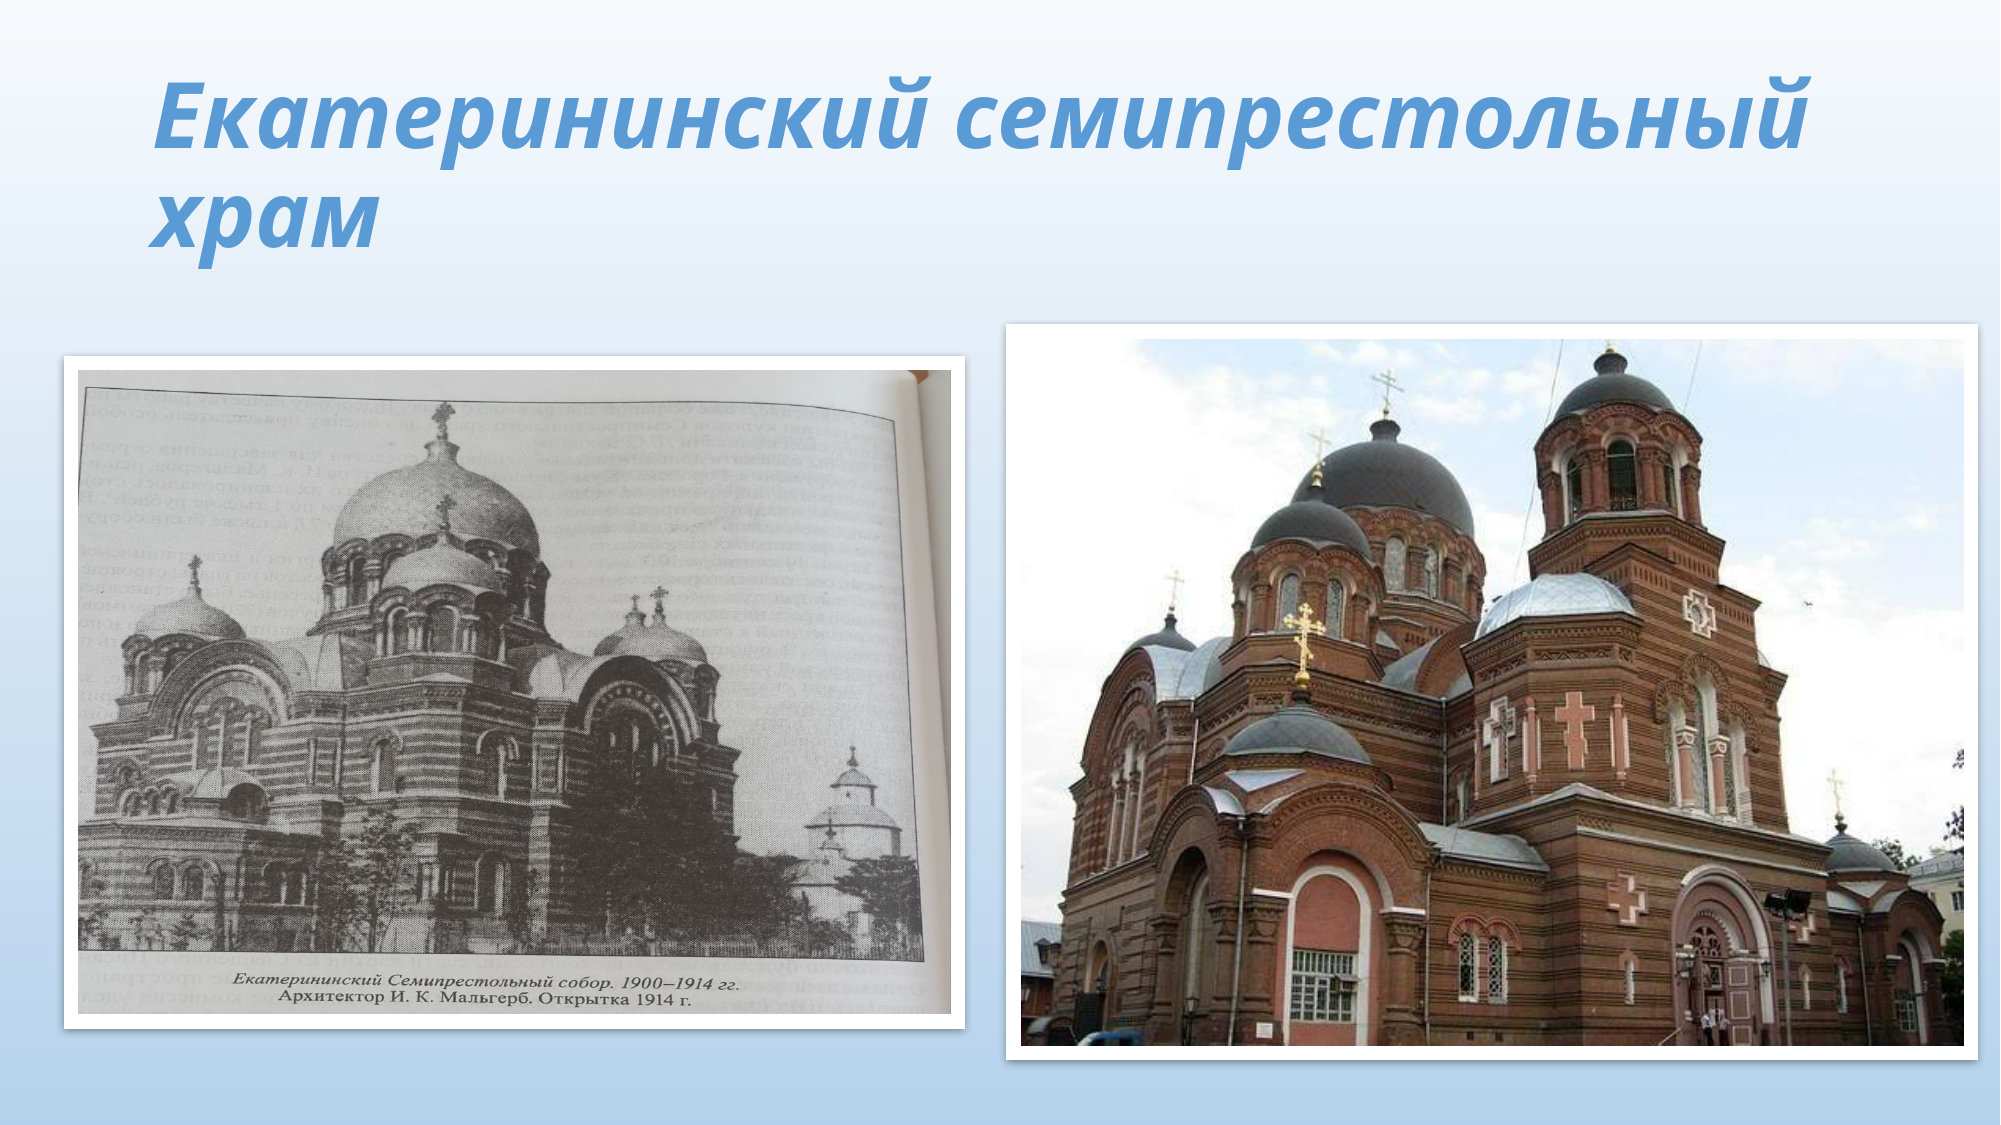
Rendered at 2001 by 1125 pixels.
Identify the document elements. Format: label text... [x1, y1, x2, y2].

picture [78, 370, 951, 1014]
title Екатерининский семипрестольный храм [137, 59, 1863, 278]
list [1020, 338, 1964, 1046]
